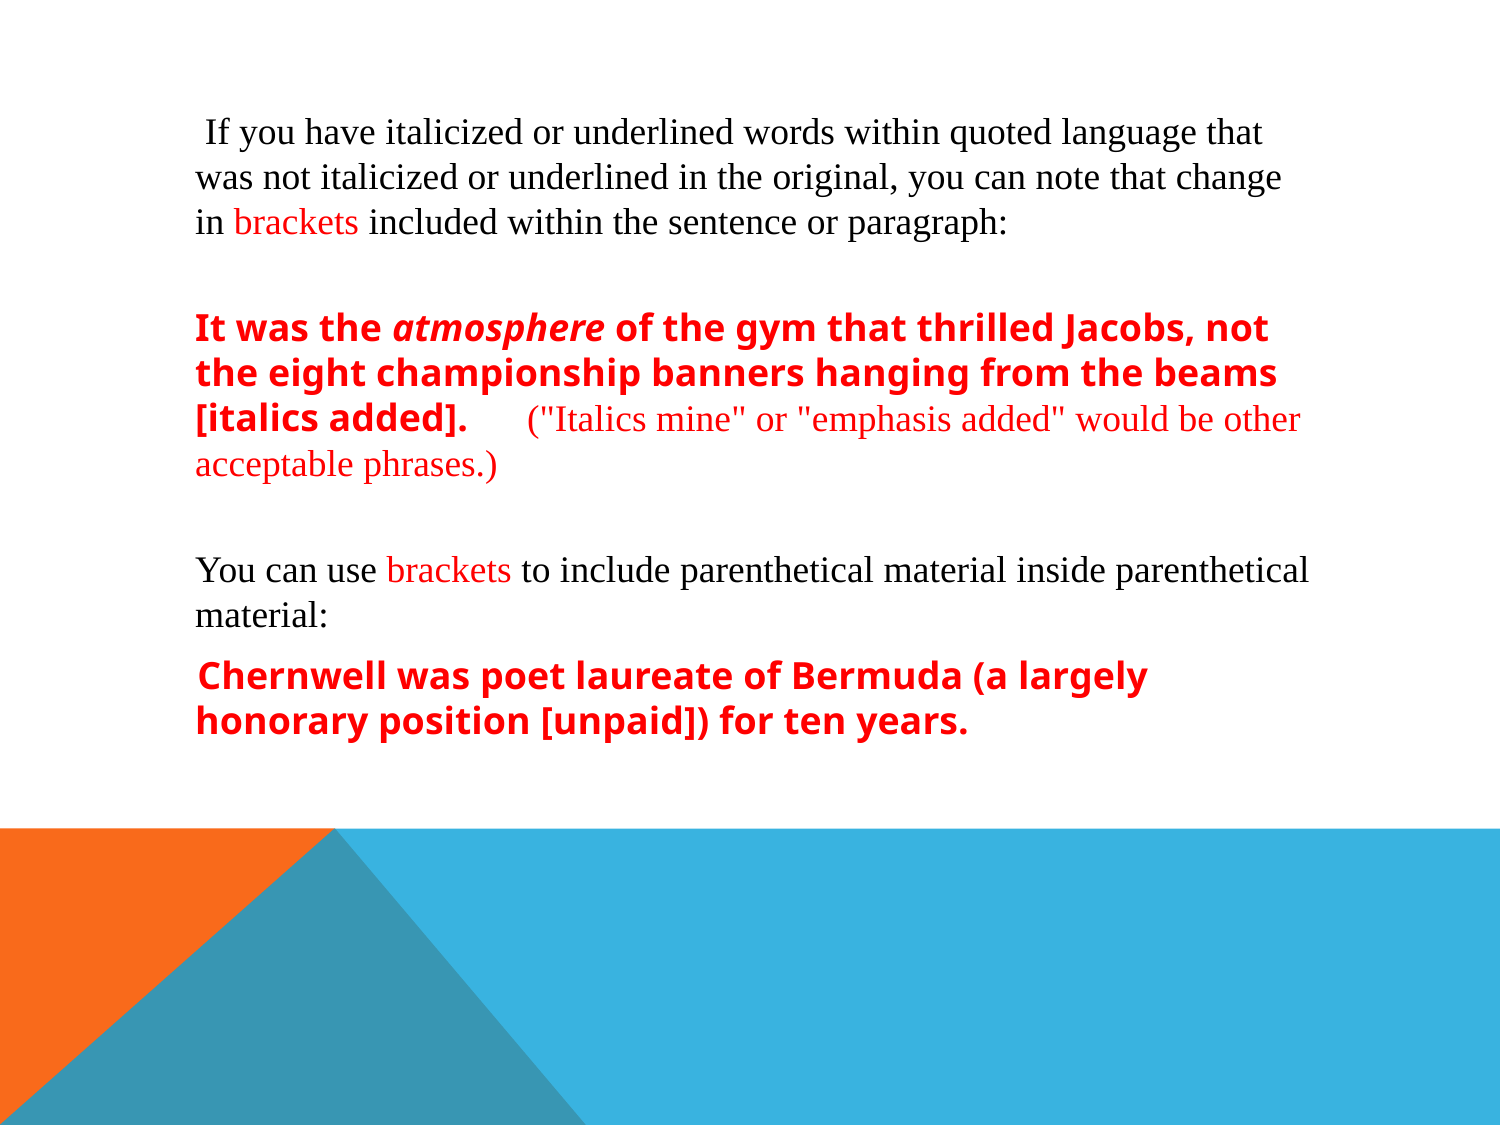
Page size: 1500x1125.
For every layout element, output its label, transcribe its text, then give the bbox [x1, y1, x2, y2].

list If you have italicized or underlined words within quoted language that was not italicized or underlined in the original, you can note that change in brackets included within the sentence or paragraph: It was the atmosphere of the gym that thrilled Jacobs, not the eight championship banners hanging from the beams [italics added]. ("Italics mine" or "emphasis added" would be other acceptable phrases.) You can use brackets to include parenthetical material inside parenthetical material: Chernwell was poet laureate of Bermuda (a largely honorary position [unpaid]) for ten years. [123, 54, 1329, 768]
